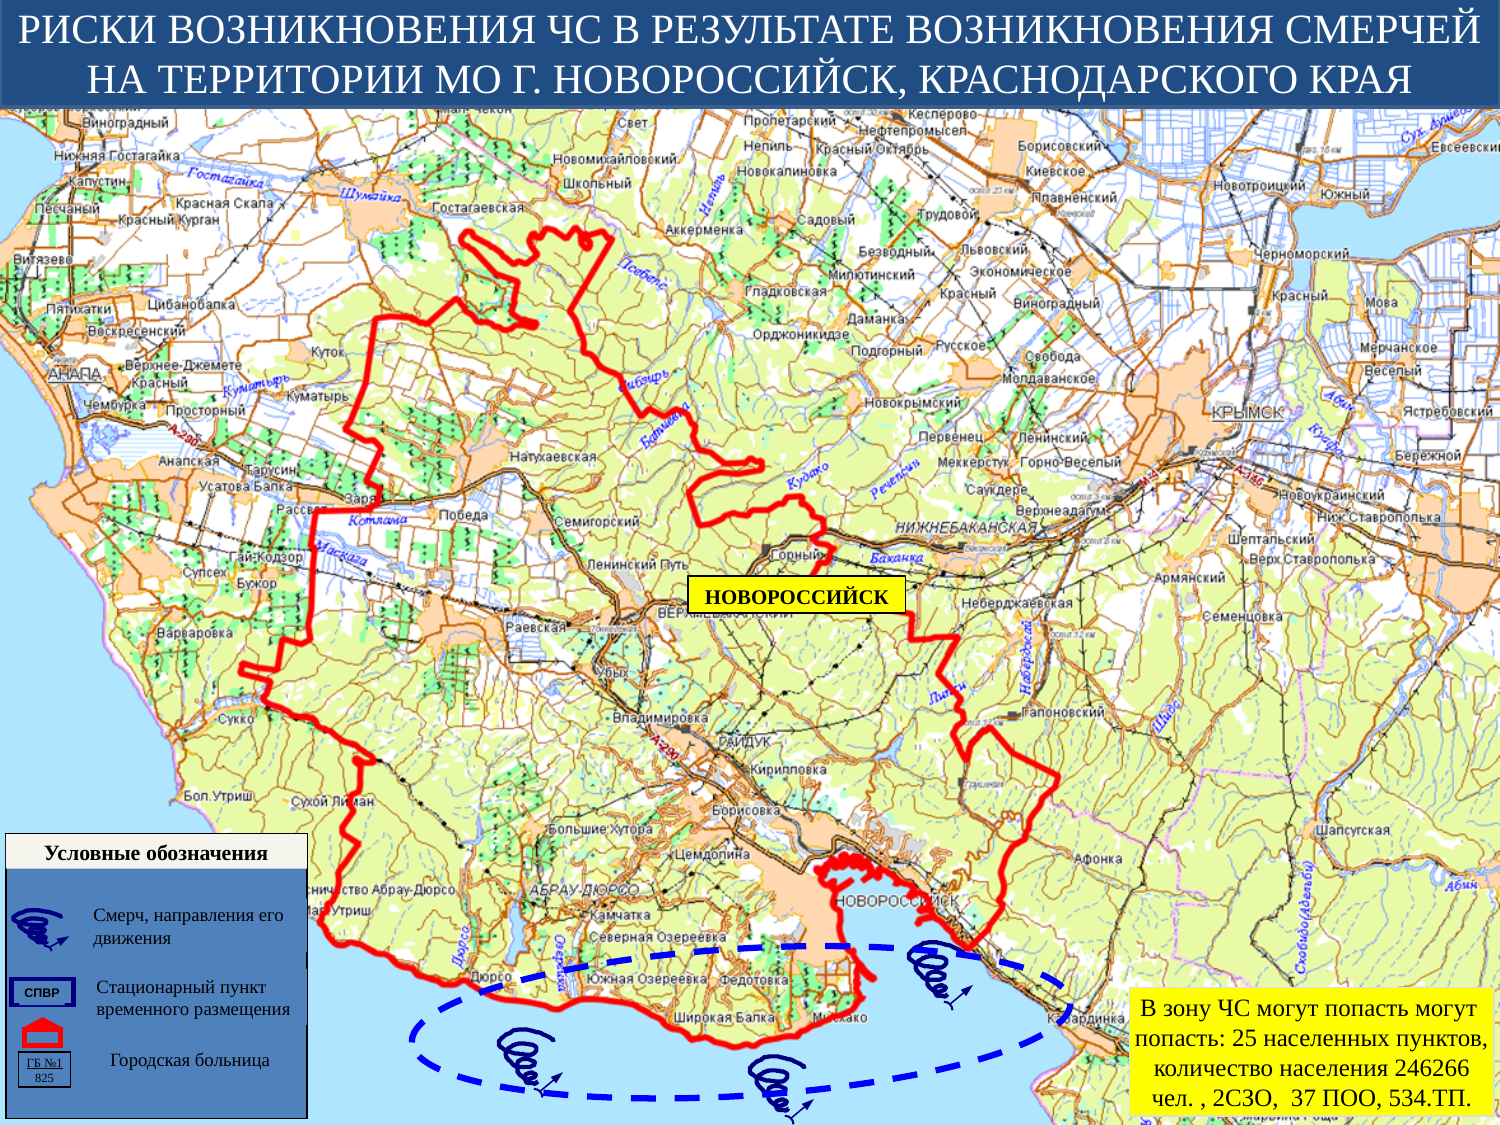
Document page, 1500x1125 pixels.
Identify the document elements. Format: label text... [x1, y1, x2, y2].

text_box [24, 1019, 61, 1046]
picture [0, 106, 1500, 1125]
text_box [498, 1029, 563, 1098]
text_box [749, 1056, 814, 1125]
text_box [908, 942, 973, 1011]
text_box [5, 833, 308, 1119]
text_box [13, 909, 69, 952]
text_box РИСКИ ВОЗНИКНОВЕНИЯ ЧС В РЕЗУЛЬТАТЕ ВОЗНИКНОВЕНИЯ СМЕРЧЕЙ НА ТЕРРИТОРИИ МО Г. НОВОРОССИЙСК, КРАСНОДАРСКОГО КРАЯ [0, 0, 1500, 106]
